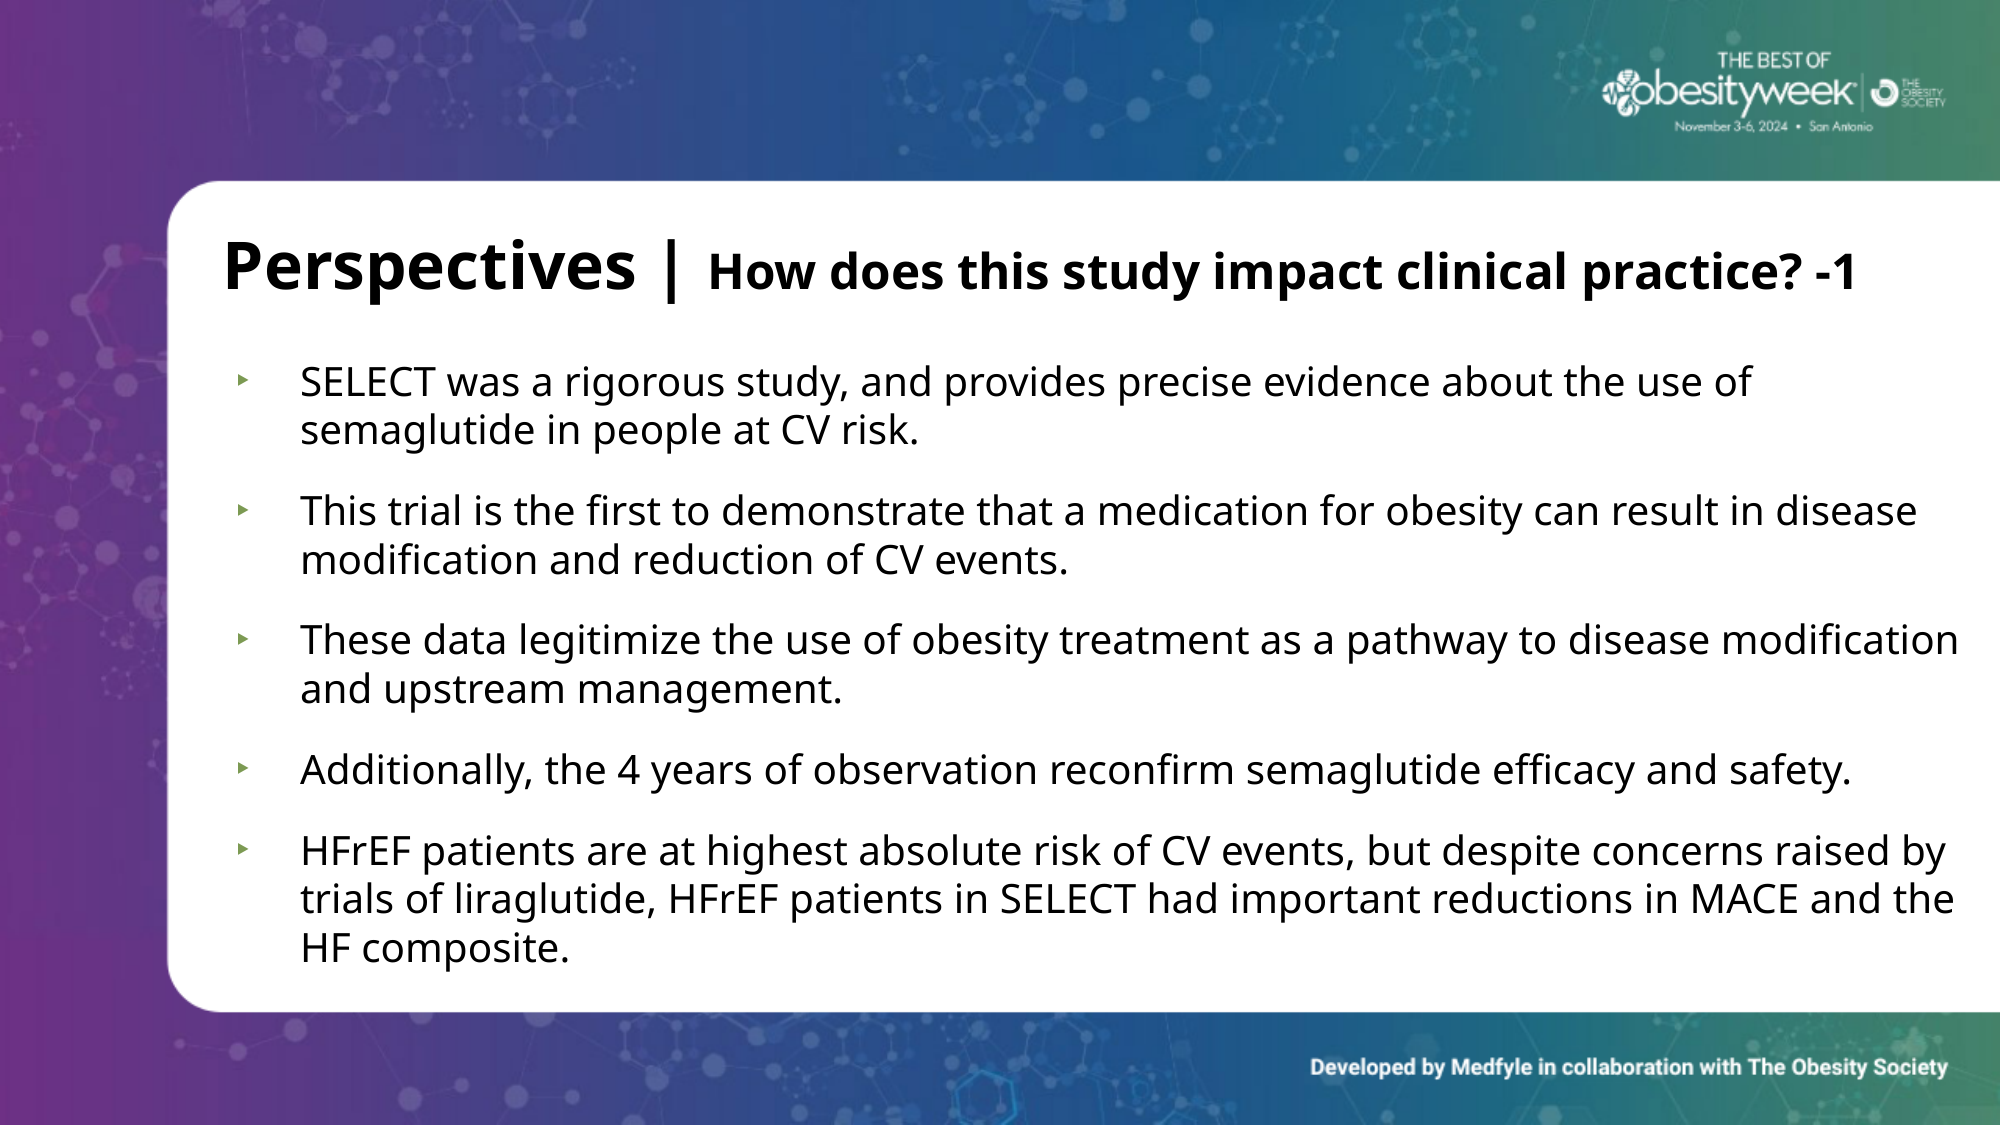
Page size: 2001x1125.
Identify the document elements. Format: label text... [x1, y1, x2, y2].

list SELECT was a rigorous study, and provides precise evidence about the use of semaglutide in people at CV risk. This trial is the first to demonstrate that a medication for obesity can result in disease modification and reduction of CV events. These data legitimize the use of obesity treatment as a pathway to disease modification and upstream management. Additionally, the 4 years of observation reconfirm semaglutide efficacy and safety. HFrEF patients are at highest absolute risk of CV events, but despite concerns raised by trials of liraglutide, HFrEF patients in SELECT had important reductions in MACE and the HF composite. [212, 348, 1982, 980]
title Perspectives | How does this study impact clinical practice? -1 [207, 211, 2000, 326]
picture [0, 0, 2000, 1125]
